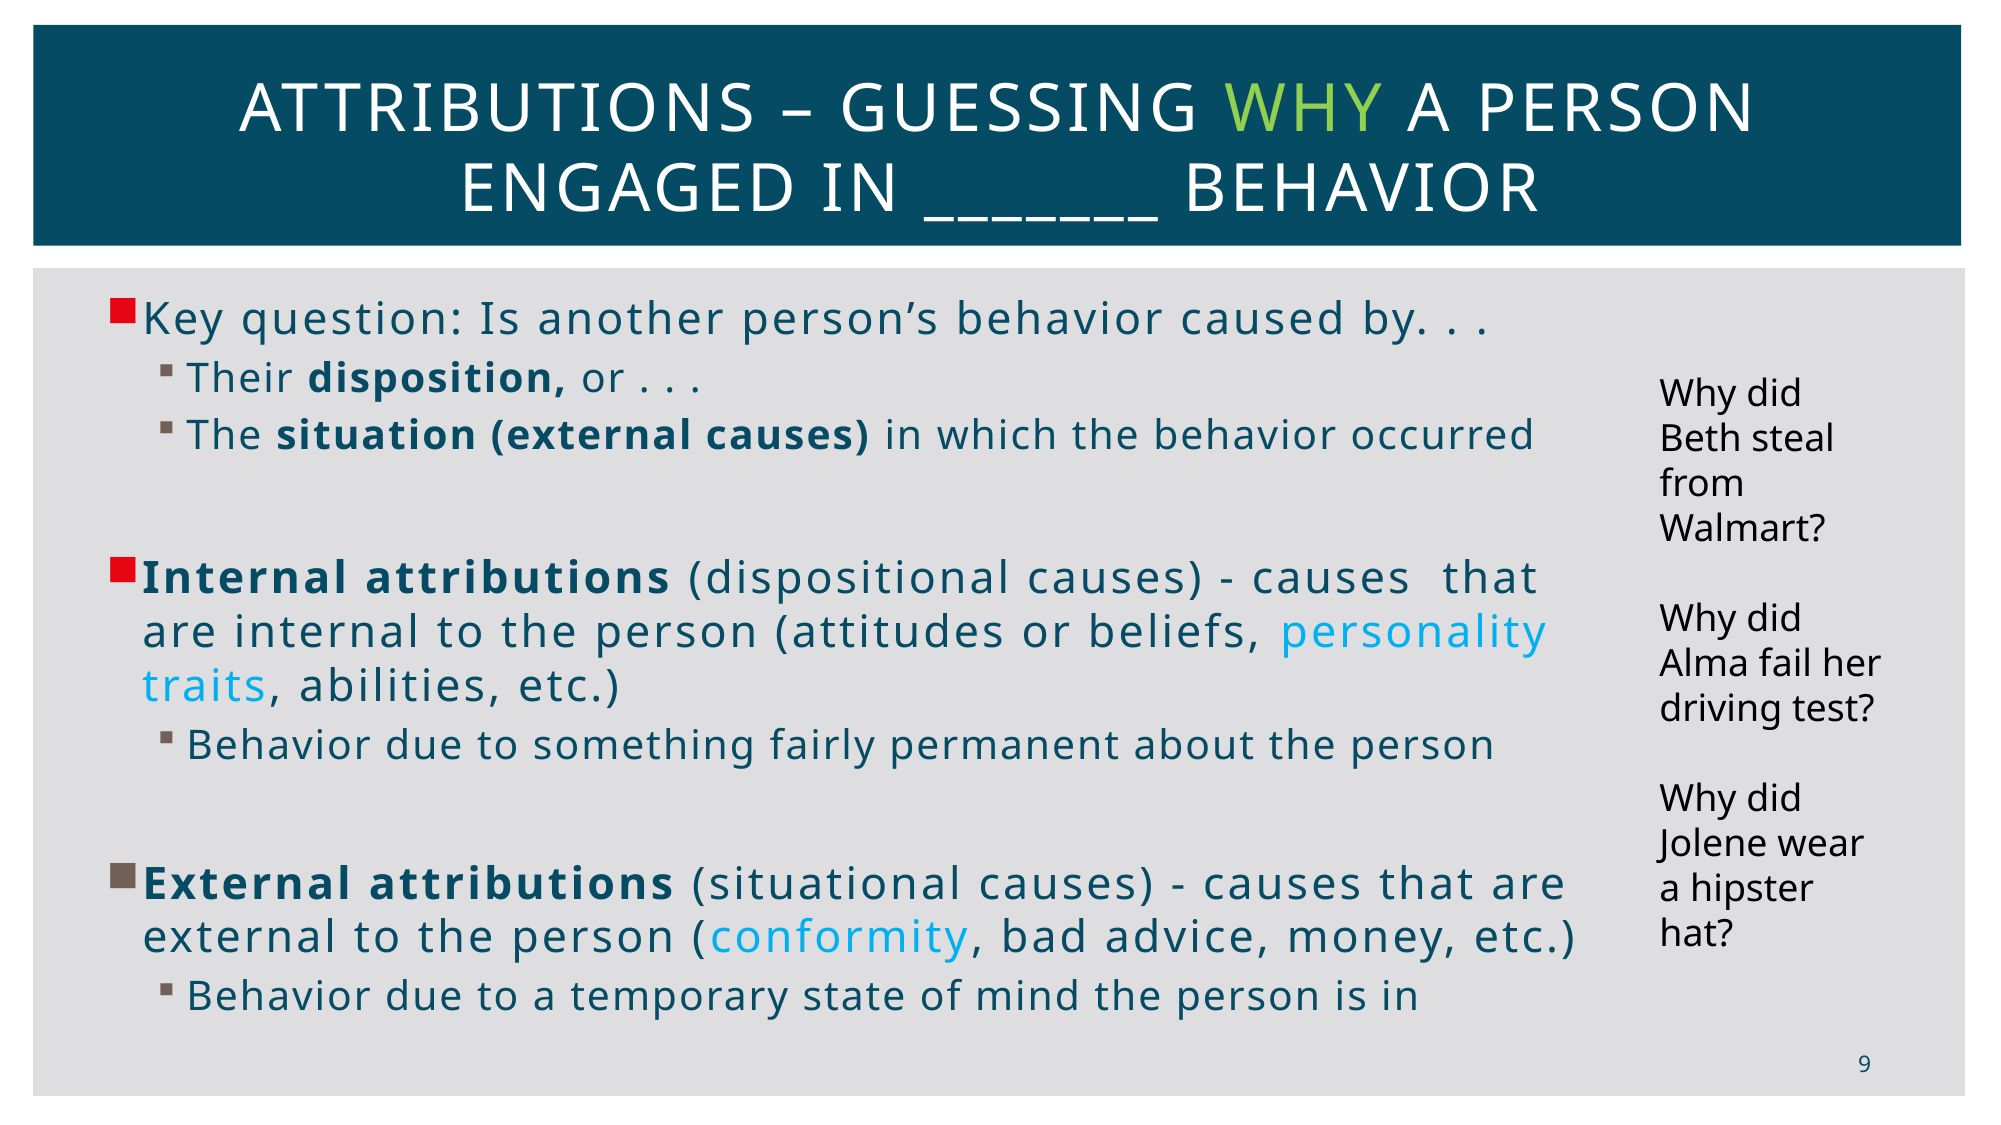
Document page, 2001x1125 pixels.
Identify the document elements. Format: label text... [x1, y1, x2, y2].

text_box Why did Beth steal from Walmart? Why did Alma fail her driving test? Why did Jolene wear a hipster hat? [1644, 361, 1901, 962]
list Key question: Is another person’s behavior caused by. . . Their disposition, or . . . The situation (external causes) in which the behavior occurred Internal attributions (dispositional causes) - causes that are internal to the person (attitudes or beliefs, personality traits, abilities, etc.) Behavior due to something fairly permanent about the person External attributions (situational causes) - causes that are external to the person (conformity, bad advice, money, etc.) Behavior due to a temporary state of mind the person is in [83, 281, 1599, 1043]
text_box [1570, 354, 1855, 600]
title Attributions – Guessing why a person engaged In _______ Behavior [83, 58, 1917, 232]
slide_number 9 [1800, 1041, 1930, 1089]
